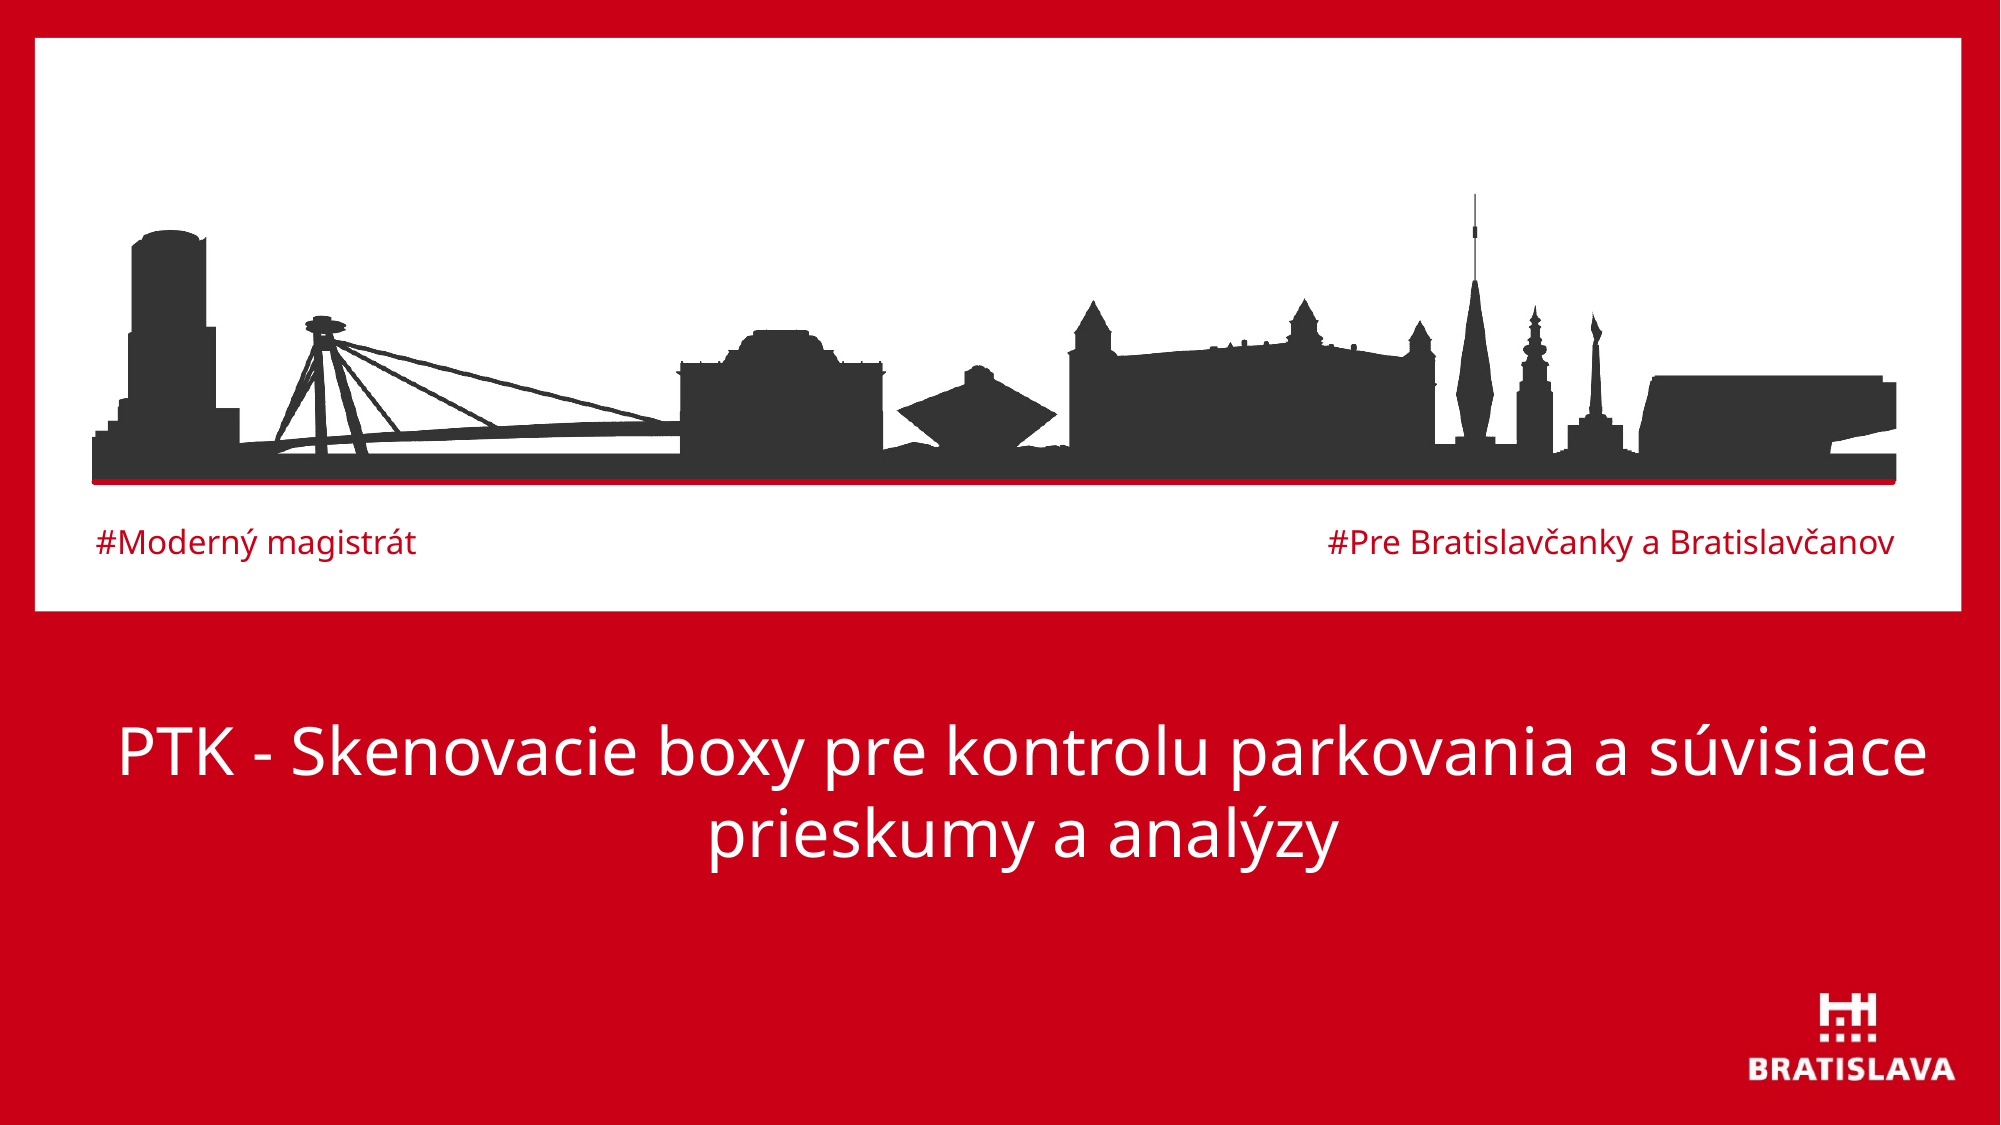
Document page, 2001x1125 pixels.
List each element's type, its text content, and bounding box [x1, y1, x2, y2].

title PTK - Skenovacie boxy pre kontrolu parkovania a súvisiace prieskumy a analýzy [86, 706, 1962, 876]
picture [1742, 984, 1970, 1123]
picture [91, 173, 1897, 481]
text_box #Moderný magistrát [80, 513, 478, 569]
text_box #Pre Bratislavčanky a Bratislavčanov [1200, 513, 1911, 569]
text_box [33, 36, 1963, 613]
